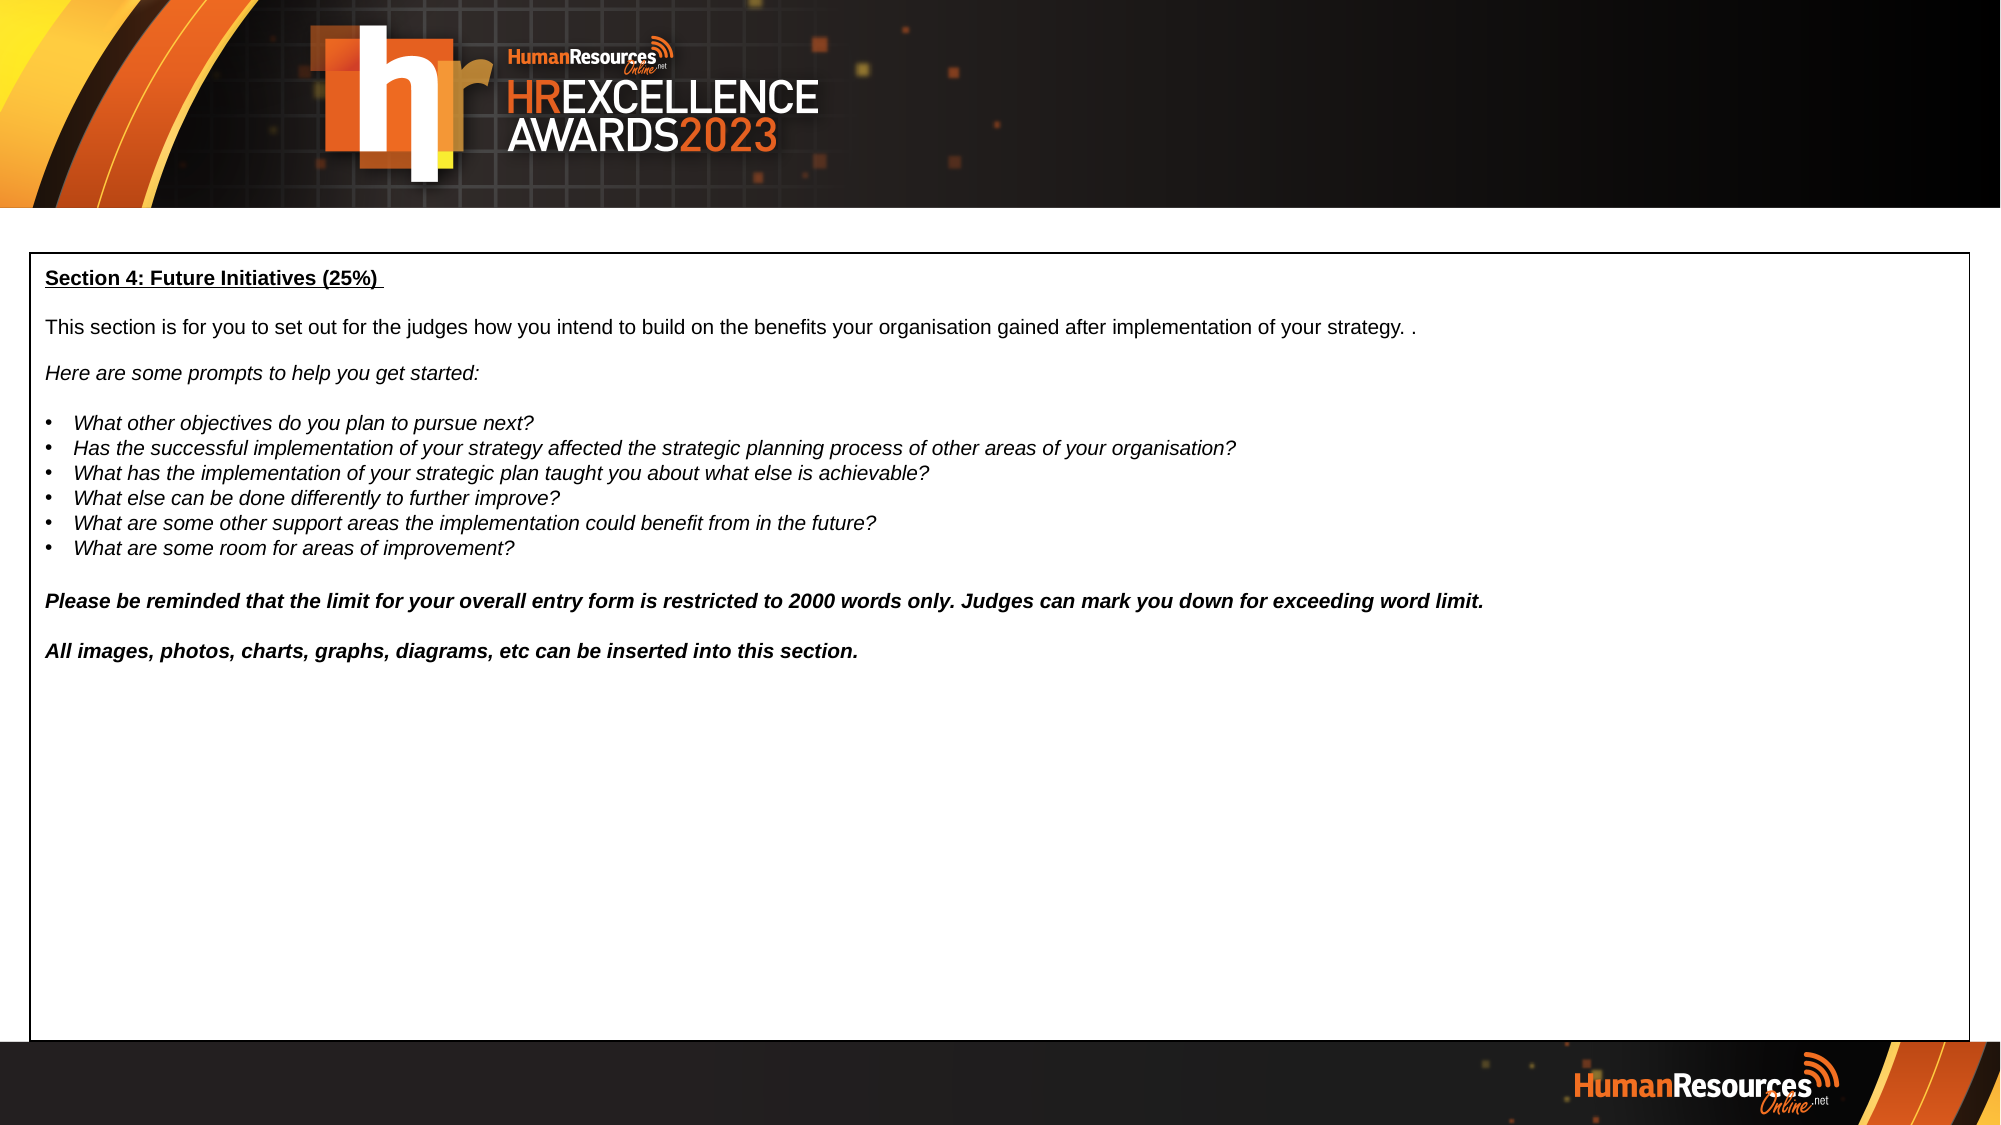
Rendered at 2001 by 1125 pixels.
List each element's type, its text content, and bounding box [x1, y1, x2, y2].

text_box Section 4: Future Initiatives (25%) This section is for you to set out for the judges how you intend to build on the benefits your organisation gained after implementation of your strategy. . Here are some prompts to help you get started: What other objectives do you plan to pursue next? Has the successful implementation of your strategy affected the strategic planning process of other areas of your organisation? What has the implementation of your strategic plan taught you about what else is achievable? What else can be done differently to further improve? What are some other support areas the implementation could benefit from in the future? What are some room for areas of improvement? Please be reminded that the limit for your overall entry form is restricted to 2000 words only. Judges can mark you down for exceeding word limit. All images, photos, charts, graphs, diagrams, etc can be inserted into this section. [30, 253, 1970, 1042]
picture [0, 0, 2001, 1125]
